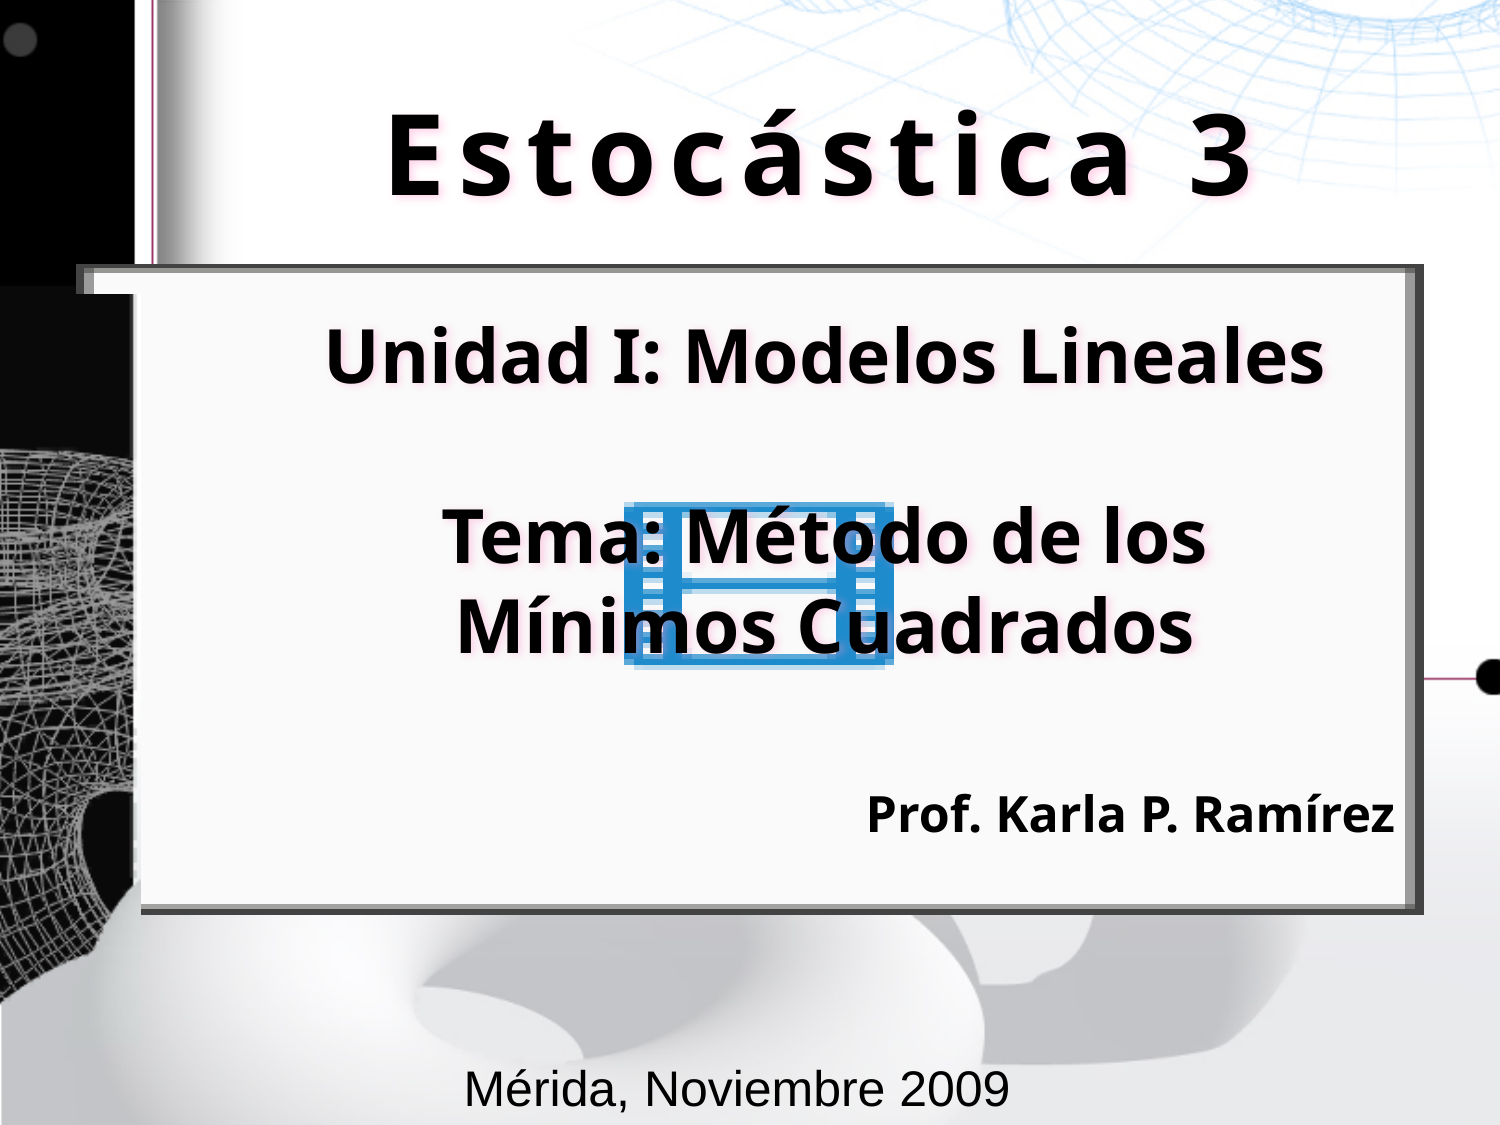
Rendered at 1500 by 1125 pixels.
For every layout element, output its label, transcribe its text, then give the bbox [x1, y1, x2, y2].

picture [0, 0, 1500, 1125]
text_box Prof. Karla P. Ramírez [850, 774, 1410, 850]
title Estocástica 3 Unidad I: Modelos Lineales Tema: Método de los Mínimos Cuadrados [262, 70, 1388, 681]
text_box Mérida, Noviembre 2009 [448, 1049, 1026, 1124]
